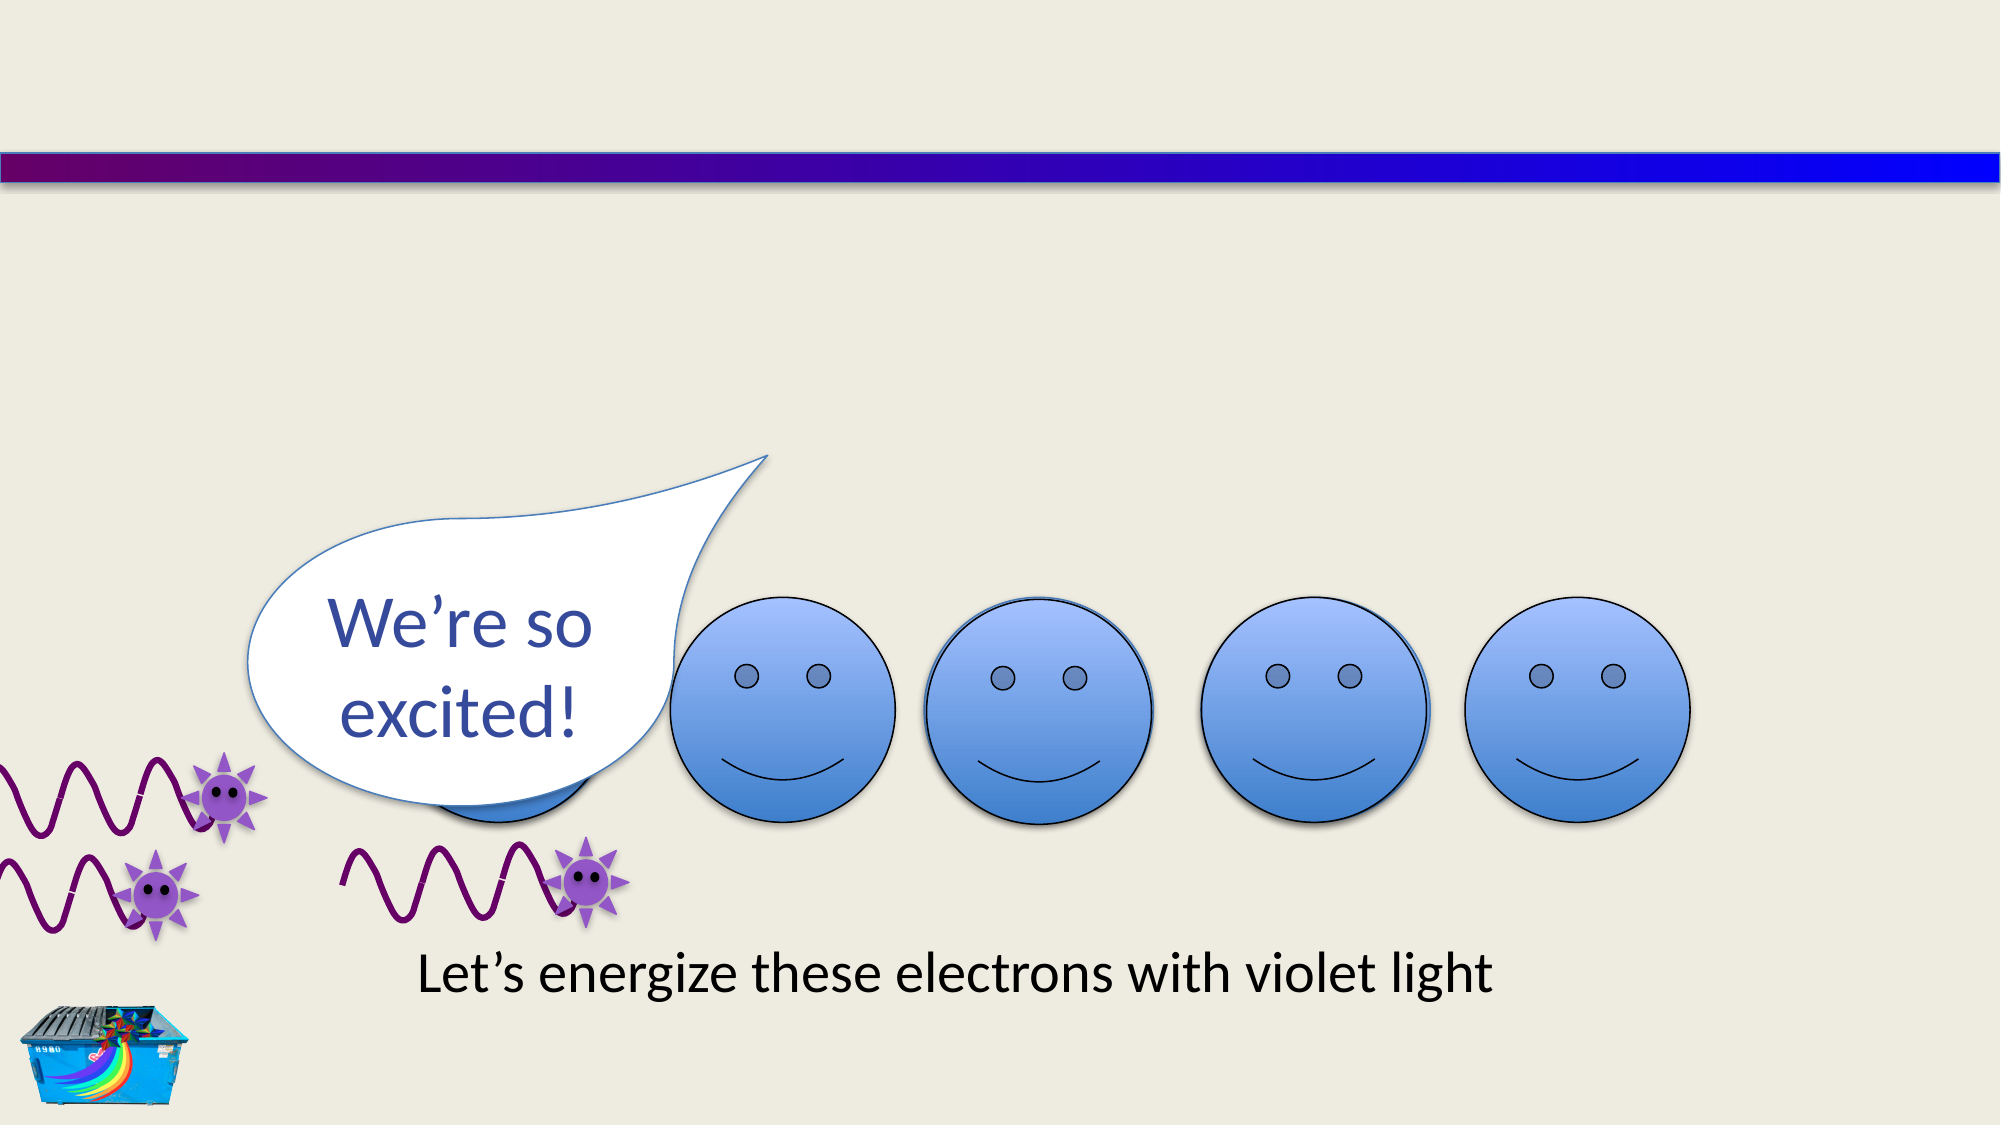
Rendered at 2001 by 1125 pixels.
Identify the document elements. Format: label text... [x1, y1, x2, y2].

text_box [1464, 596, 1691, 824]
text_box We’re so excited! [246, 454, 769, 720]
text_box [385, 597, 1427, 825]
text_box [0, 721, 630, 941]
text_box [1427, 597, 1431, 823]
subtitle Let’s energize these electrons with violet light [0, 926, 1912, 1125]
